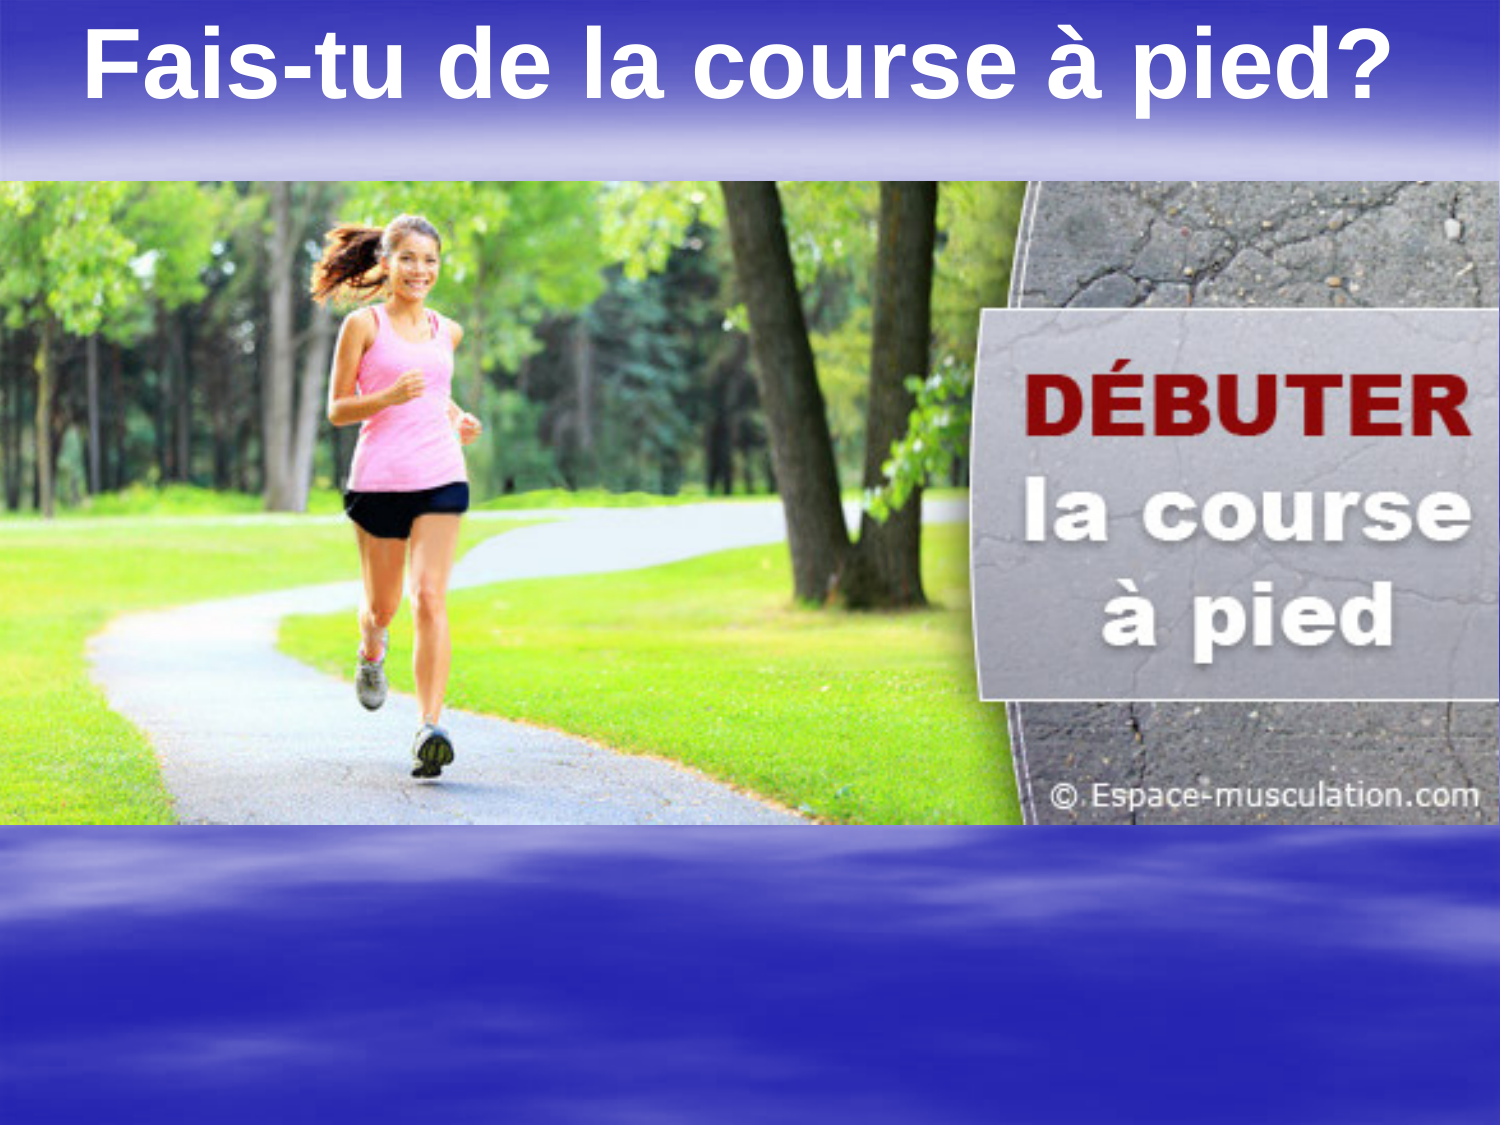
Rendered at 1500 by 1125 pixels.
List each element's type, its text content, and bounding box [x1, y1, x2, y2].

picture [0, 181, 1499, 826]
title Fais-tu de la course à pied? [41, 0, 1438, 168]
